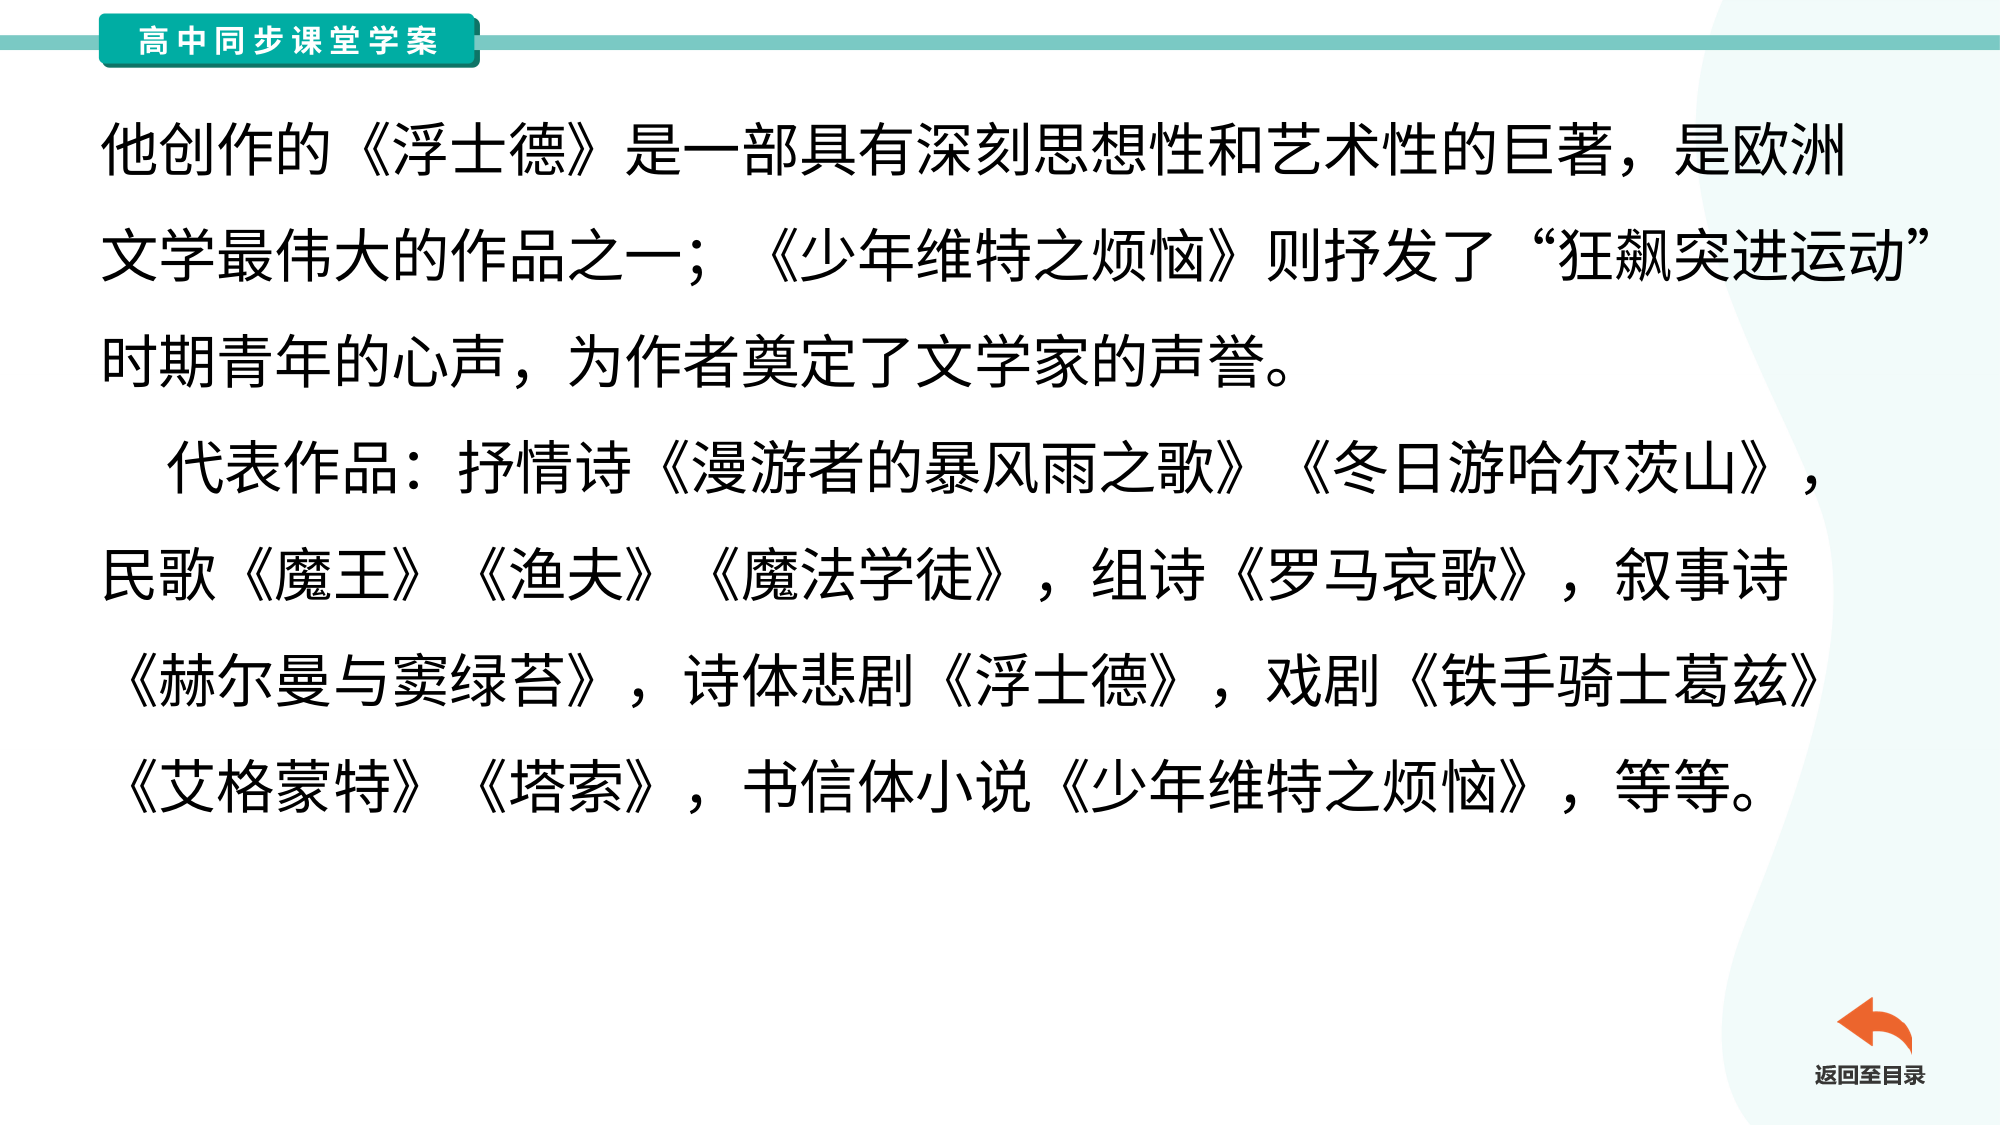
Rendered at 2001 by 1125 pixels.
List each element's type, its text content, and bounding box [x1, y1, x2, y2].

text_box 他创作的《浮士德》是一部具有深刻思想性和艺术性的巨著，是欧洲 文学最伟大的作品之一；《少年维特之烦恼》则抒发了“狂飙突进运动” 时期青年的心声，为作者奠定了文学家的声誉。 代表作品：抒情诗《漫游者的暴风雨之歌》《冬日游哈尔茨山》， 民歌《魔王》《渔夫》《魔法学徒》，组诗《罗马哀歌》，叙事诗 《赫尔曼与窦绿苔》，诗体悲剧《浮士德》，戏剧《铁手骑士葛兹》 《艾格蒙特》《塔索》，书信体小说《少年维特之烦恼》，等等。 [100, 76, 1900, 821]
picture [0, 0, 2000, 1125]
